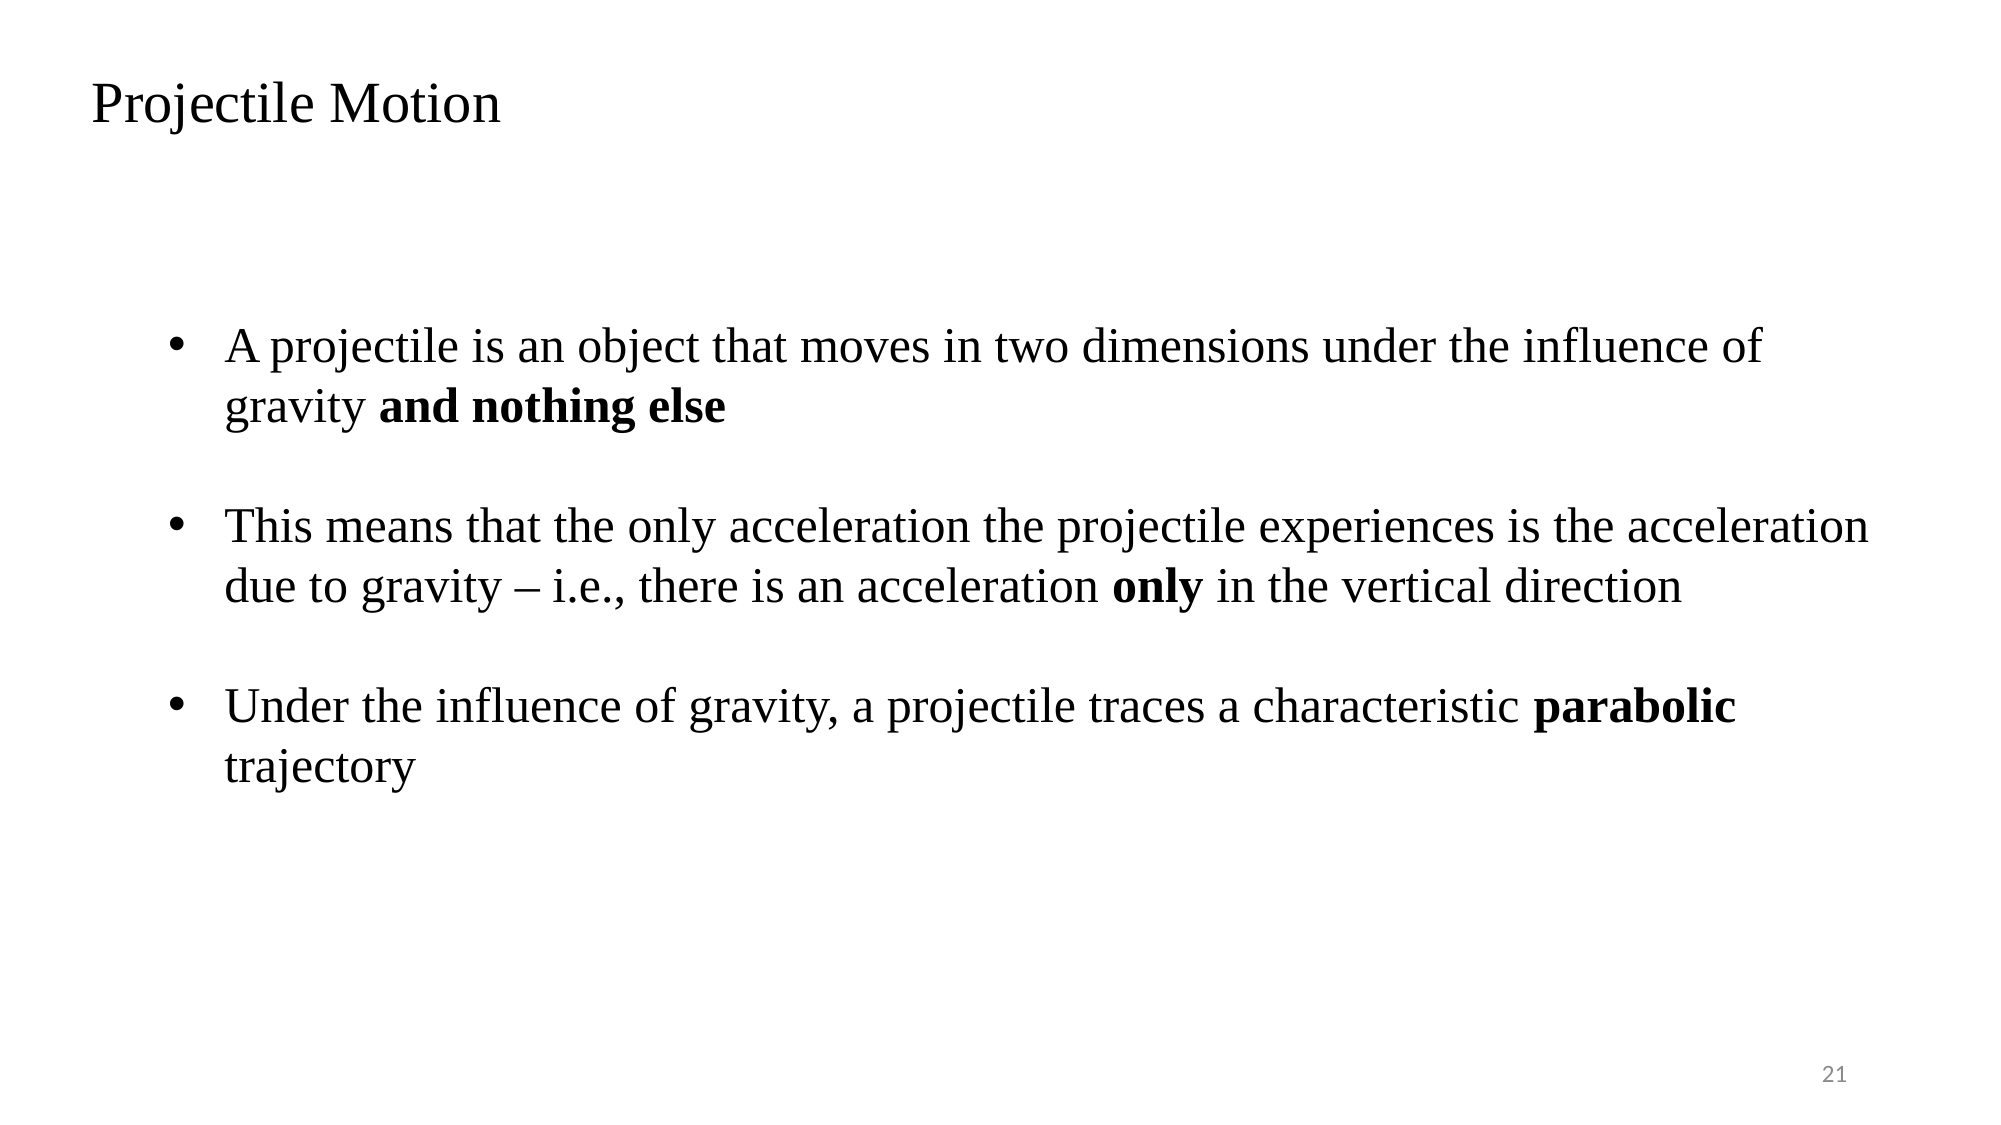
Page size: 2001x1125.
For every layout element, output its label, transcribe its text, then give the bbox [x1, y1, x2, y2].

text_box Projectile Motion [76, 56, 517, 142]
slide_number 21 [1412, 1042, 1863, 1103]
text_box A projectile is an object that moves in two dimensions under the influence of gravity and nothing else This means that the only acceleration the projectile experiences is the acceleration due to gravity – i.e., there is an acceleration only in the vertical direction Under the influence of gravity, a projectile traces a characteristic parabolic trajectory [153, 305, 1909, 801]
